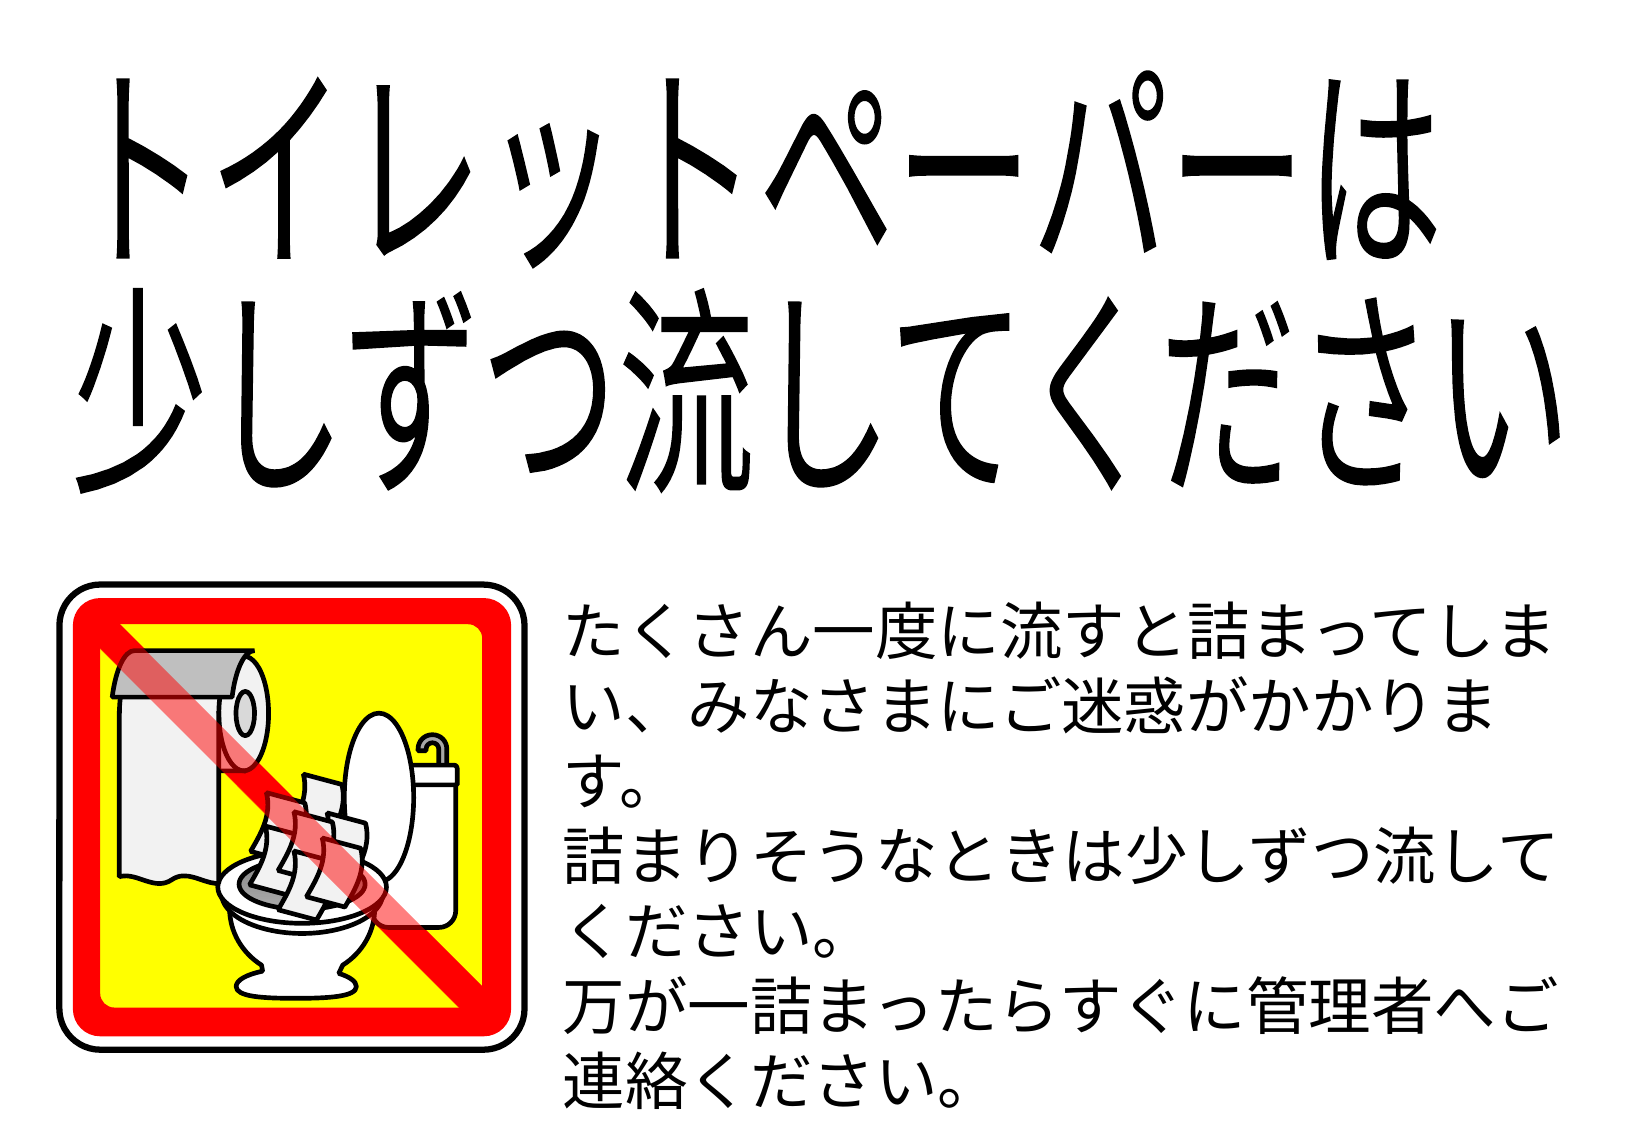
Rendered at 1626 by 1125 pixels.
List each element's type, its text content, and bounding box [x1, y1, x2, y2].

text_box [59, 584, 525, 1050]
text_box たくさん一度に流すと詰まってしまい、みなさまにご迷惑がかかります。 詰まりそうなときは少しずつ流してください。 万が一詰まったらすぐに管理者へご連絡ください。 [548, 584, 1586, 1124]
